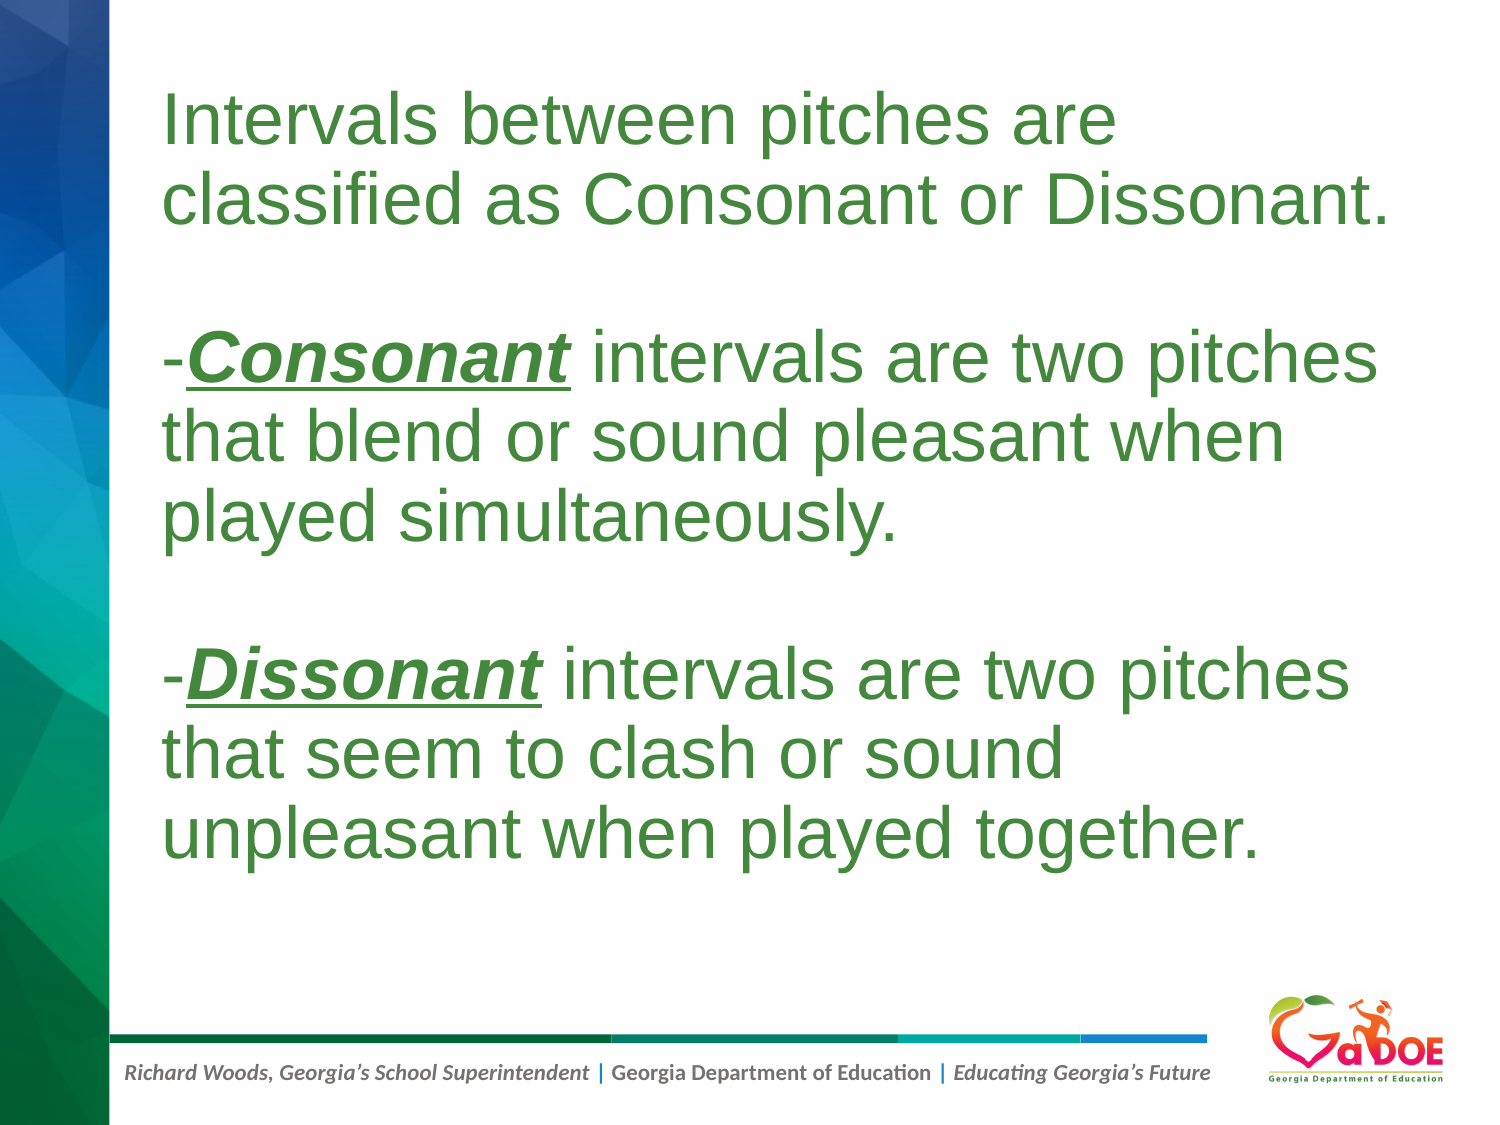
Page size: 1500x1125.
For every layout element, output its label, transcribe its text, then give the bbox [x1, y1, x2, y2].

picture [0, 0, 110, 1125]
picture [1263, 987, 1447, 1089]
title Intervals between pitches are classified as Consonant or Dissonant. -Consonant intervals are two pitches that blend or sound pleasant when played simultaneously. -Dissonant intervals are two pitches that seem to clash or sound unpleasant when played together. [146, 59, 1441, 896]
